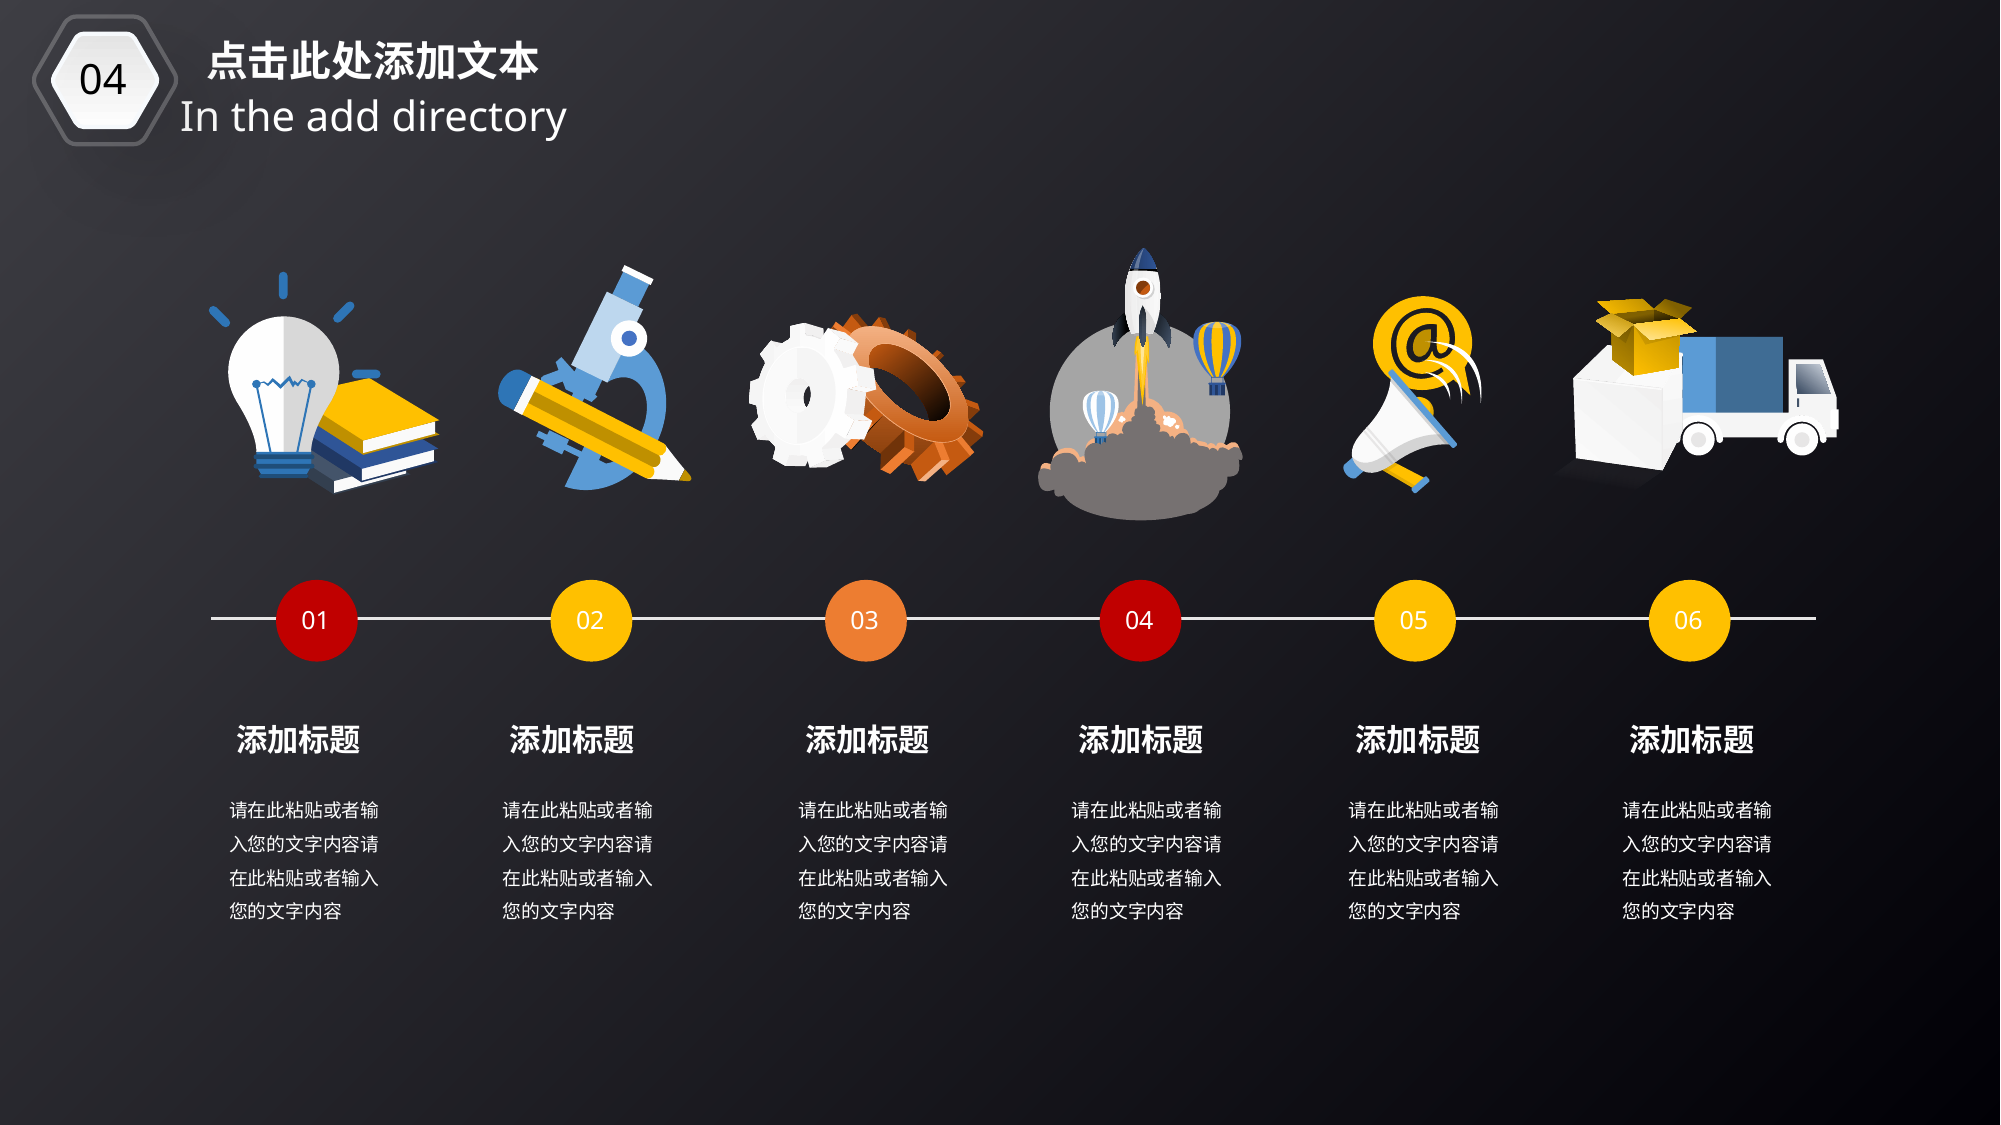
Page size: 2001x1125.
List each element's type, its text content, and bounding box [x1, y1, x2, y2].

text_box 添加标题 [1614, 713, 1810, 766]
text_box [748, 313, 984, 482]
text_box 添加标题 [1064, 713, 1242, 766]
text_box 请在此粘贴或者输入您的文字内容请在此粘贴或者输入您的文字内容 [488, 780, 668, 931]
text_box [208, 271, 440, 495]
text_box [825, 579, 907, 662]
text_box In the add directory [223, 82, 582, 148]
text_box 添加标题 [1340, 713, 1519, 766]
text_box 请在此粘贴或者输入您的文字内容请在此粘贴或者输入您的文字内容 [1057, 780, 1237, 931]
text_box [1038, 247, 1243, 521]
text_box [1099, 579, 1182, 662]
text_box 请在此粘贴或者输入您的文字内容请在此粘贴或者输入您的文字内容 [1607, 780, 1788, 931]
text_box 请在此粘贴或者输入您的文字内容请在此粘贴或者输入您的文字内容 [214, 780, 395, 931]
text_box 添加标题 [221, 713, 399, 766]
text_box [34, 16, 177, 145]
text_box 添加标题 [790, 713, 968, 766]
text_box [275, 579, 358, 662]
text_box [1648, 579, 1731, 662]
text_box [503, 271, 683, 497]
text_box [550, 579, 633, 662]
text_box 请在此粘贴或者输入您的文字内容请在此粘贴或者输入您的文字内容 [783, 780, 964, 931]
text_box 请在此粘贴或者输入您的文字内容请在此粘贴或者输入您的文字内容 [1333, 780, 1514, 931]
text_box 点击此处添加文本 [191, 27, 556, 82]
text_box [1374, 579, 1456, 662]
text_box 添加标题 [495, 713, 673, 766]
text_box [1343, 296, 1482, 494]
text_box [1523, 298, 1839, 508]
